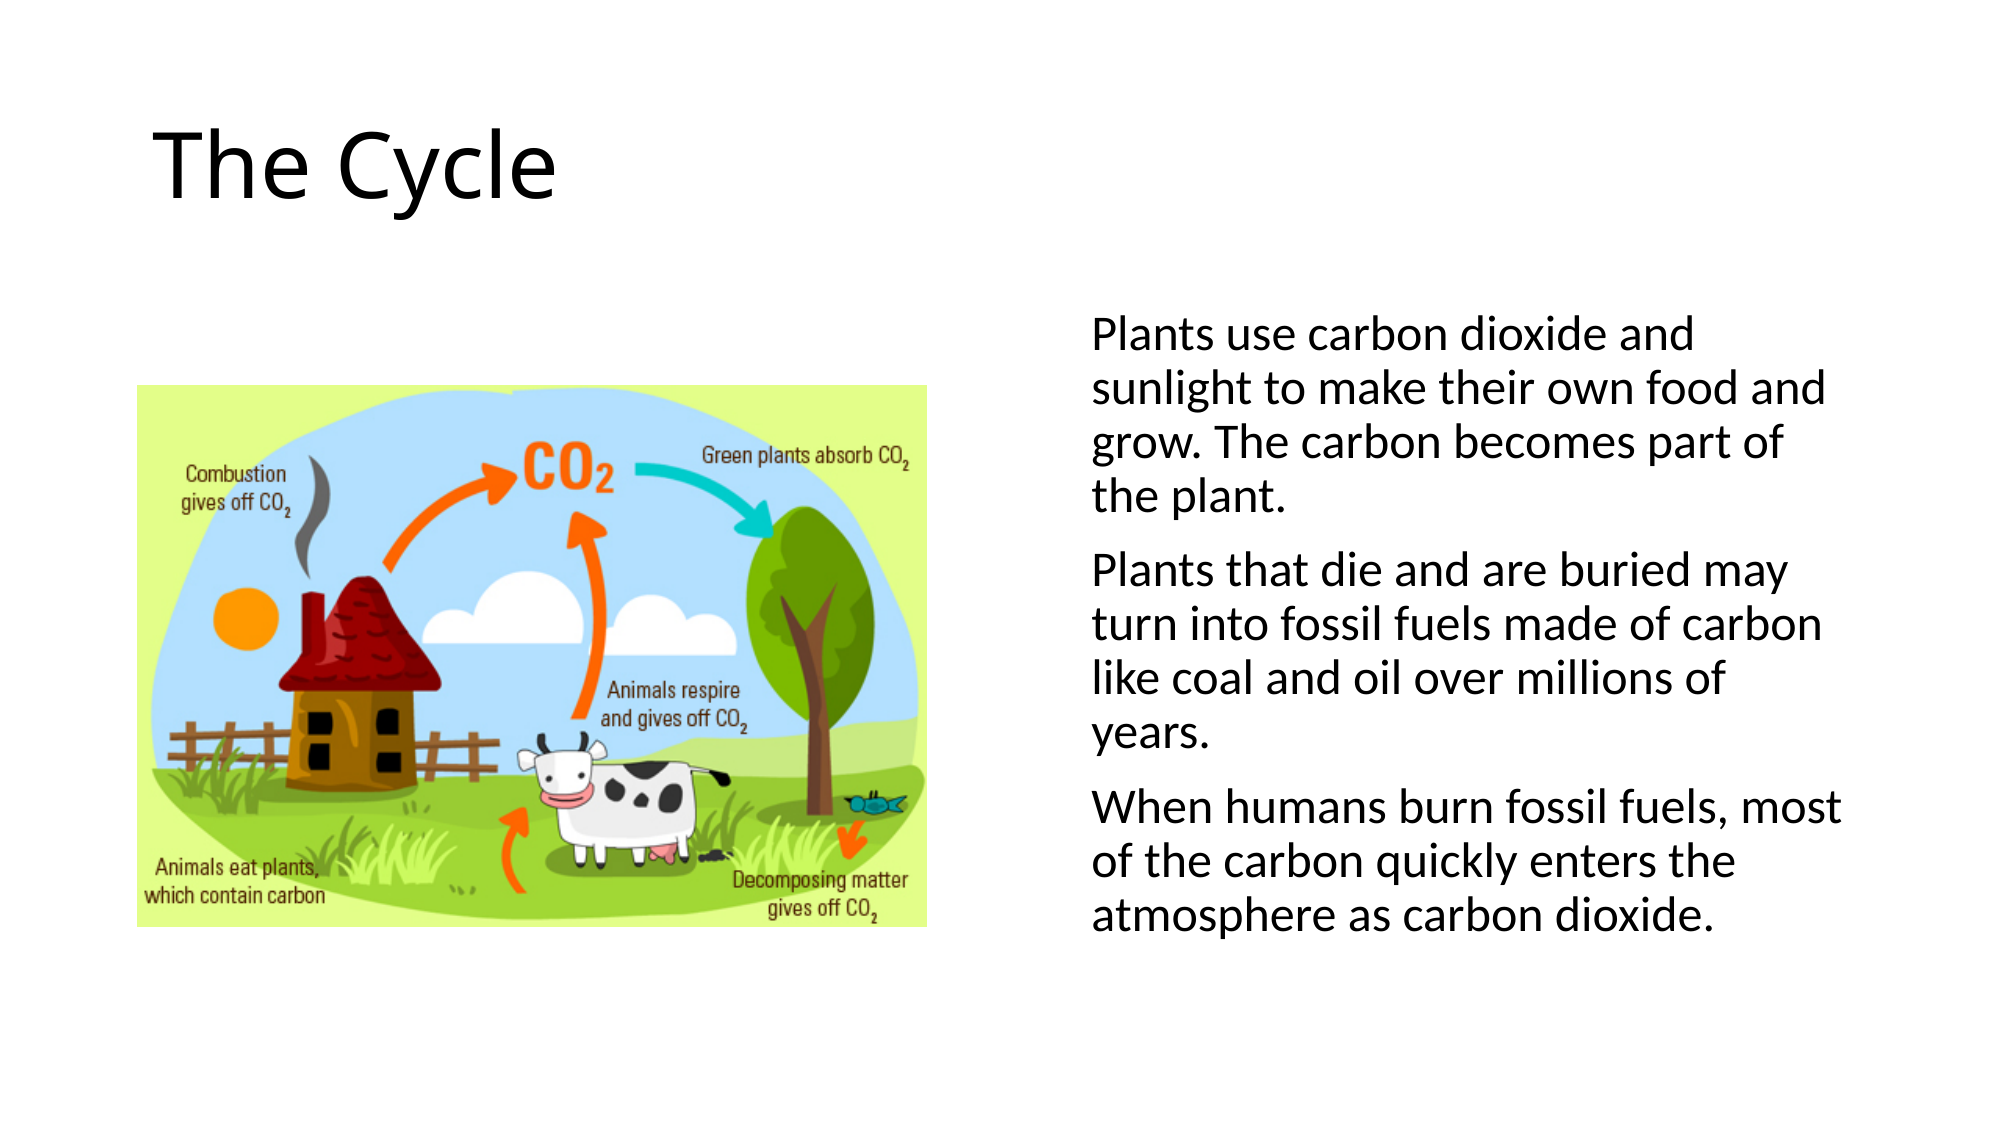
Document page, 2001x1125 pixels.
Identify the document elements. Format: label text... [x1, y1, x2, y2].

title The Cycle [137, 59, 1863, 278]
list Plants use carbon dioxide and sunlight to make their own food and grow. The carbon becomes part of the plant. Plants that die and are buried may turn into fossil fuels made of carbon like coal and oil over millions of years. When humans burn fossil fuels, most of the carbon quickly enters the atmosphere as carbon dioxide. [1076, 299, 1863, 1001]
picture [137, 385, 927, 927]
